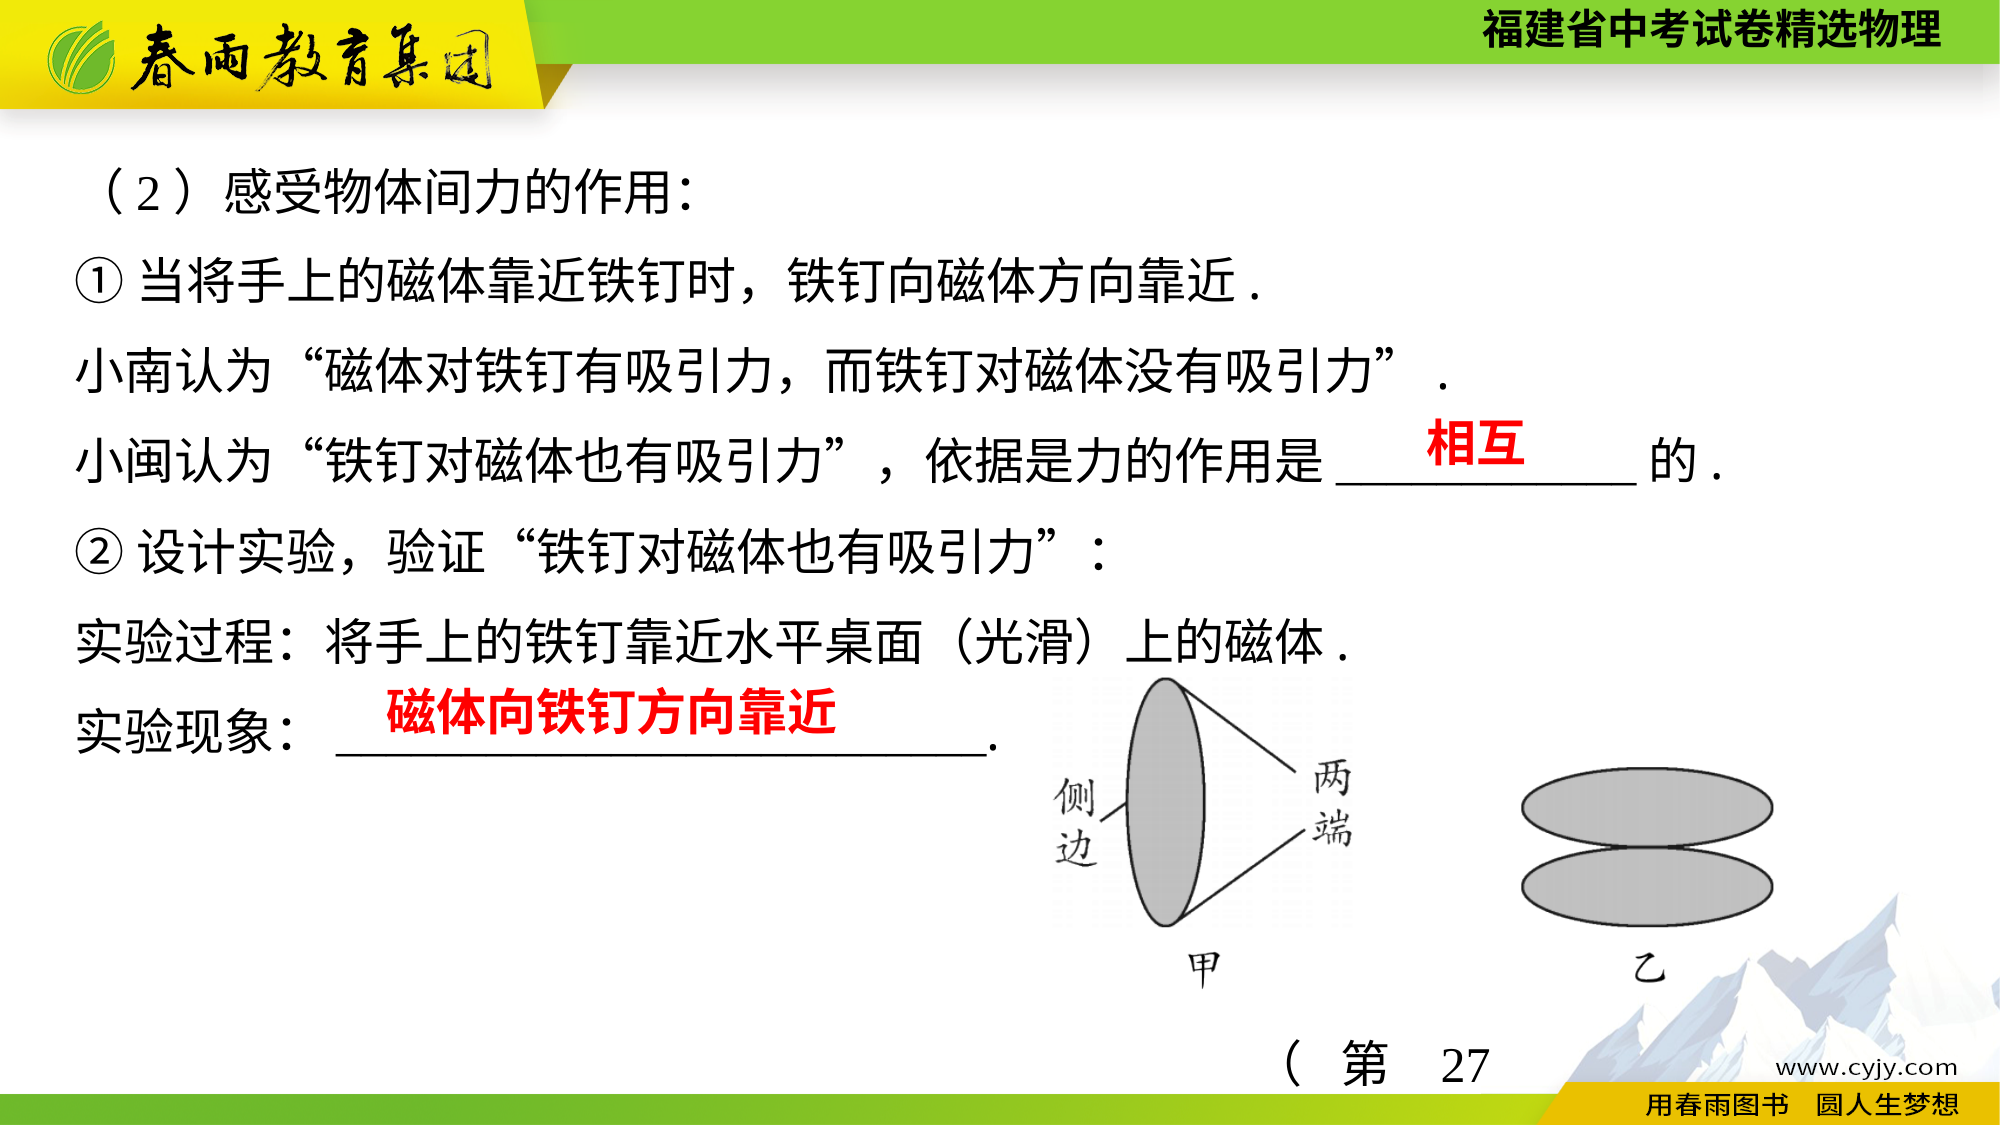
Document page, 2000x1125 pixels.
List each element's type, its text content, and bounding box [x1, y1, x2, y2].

picture [0, 0, 2000, 1125]
list （2）感受物体间力的作用： ①当将手上的磁体靠近铁钉时，铁钉向磁体方向靠近. 小南认为“磁体对铁钉有吸引力，而铁钉对磁体没有吸引力”. 小闽认为“铁钉对磁体也有吸引力”，依据是力的作用是____________的. ②设计实验，验证“铁钉对磁体也有吸引力”： 实验过程：将手上的铁钉靠近水平桌面（光滑）上的磁体. 实验现象：__________________________. [59, 122, 1944, 763]
text_box （第27题） [1237, 1004, 1518, 1100]
text_box 磁体向铁钉方向靠近 [372, 672, 902, 748]
text_box 相互 [1411, 404, 1542, 480]
